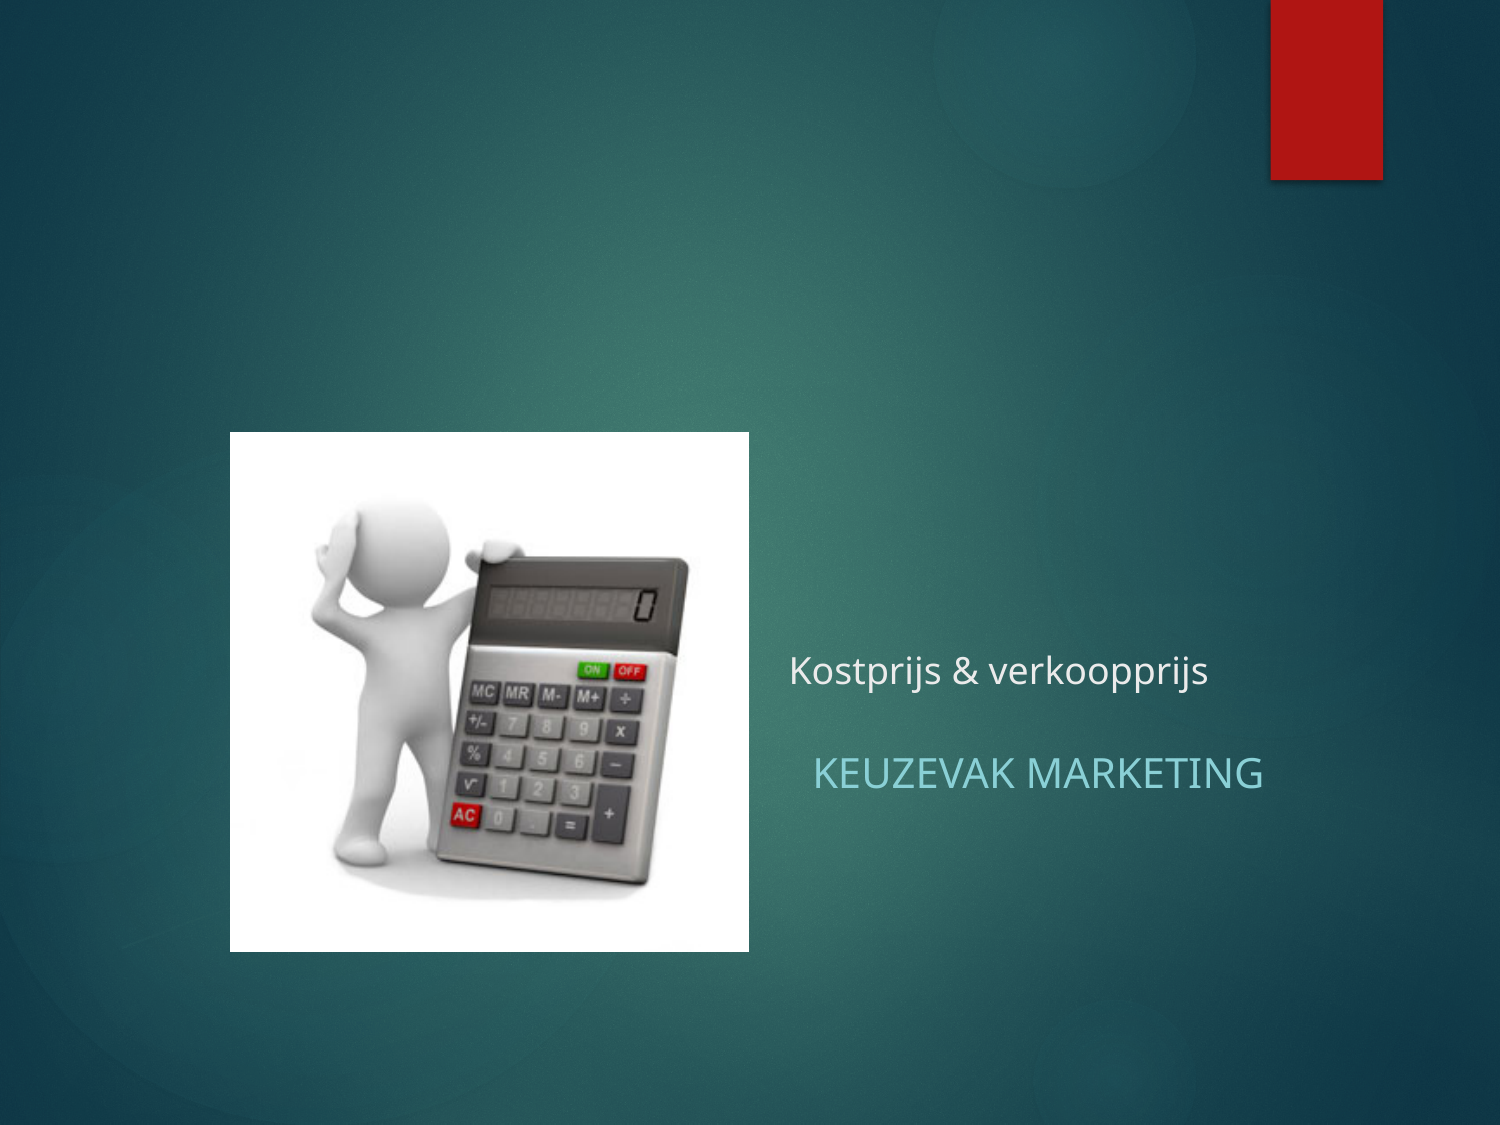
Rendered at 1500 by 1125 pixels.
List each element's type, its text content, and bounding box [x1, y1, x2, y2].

subtitle Keuzevak Marketing [797, 739, 1500, 881]
title Kostprijs & verkoopprijs [773, 420, 1318, 700]
picture [229, 432, 750, 952]
